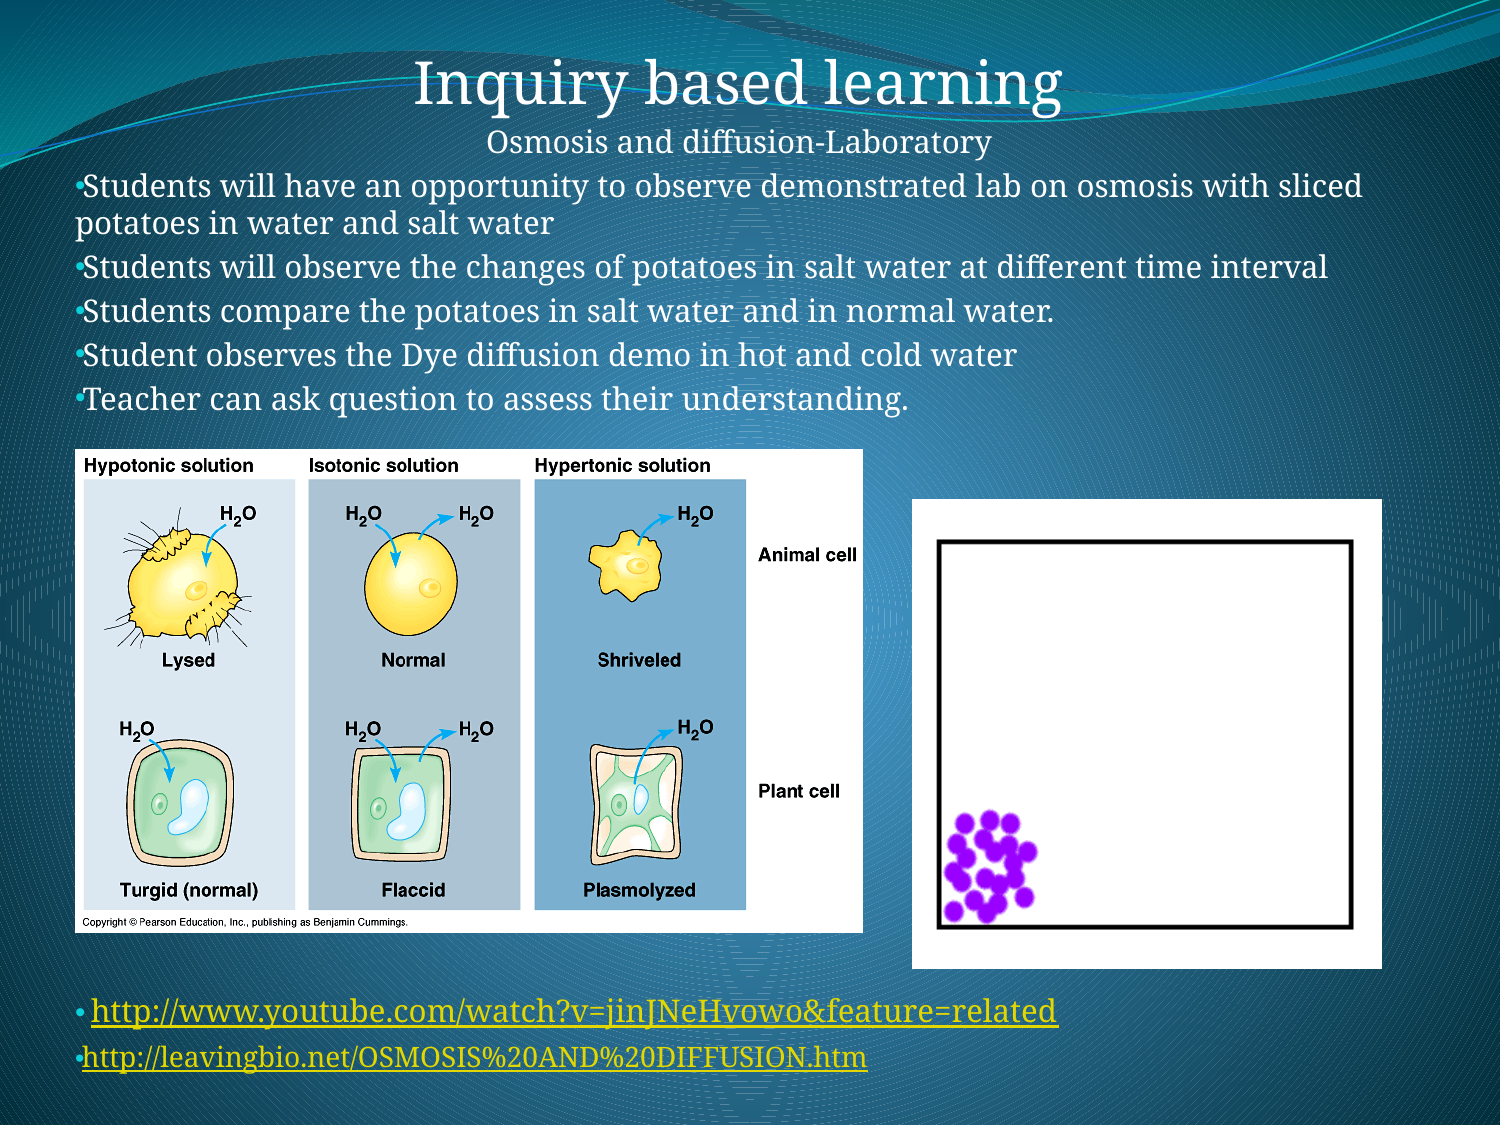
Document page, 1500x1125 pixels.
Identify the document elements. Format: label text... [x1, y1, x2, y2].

picture [74, 449, 863, 933]
picture [912, 499, 1382, 969]
subtitle Inquiry based learning Osmosis and diffusion-Laboratory Students will have an opportunity to observe demonstrated lab on osmosis with sliced potatoes in water and salt water Students will observe the changes of potatoes in salt water at different time interval Students compare the potatoes in salt water and in normal water. Student observes the Dye diffusion demo in hot and cold water Teacher can ask question to assess their understanding. http://www.youtube.com/watch?v=jinJNeHvowo&feature=related http://leavingbio.net/OSMOSIS%20AND%20DIFFUSION.htm [75, 37, 1413, 1088]
